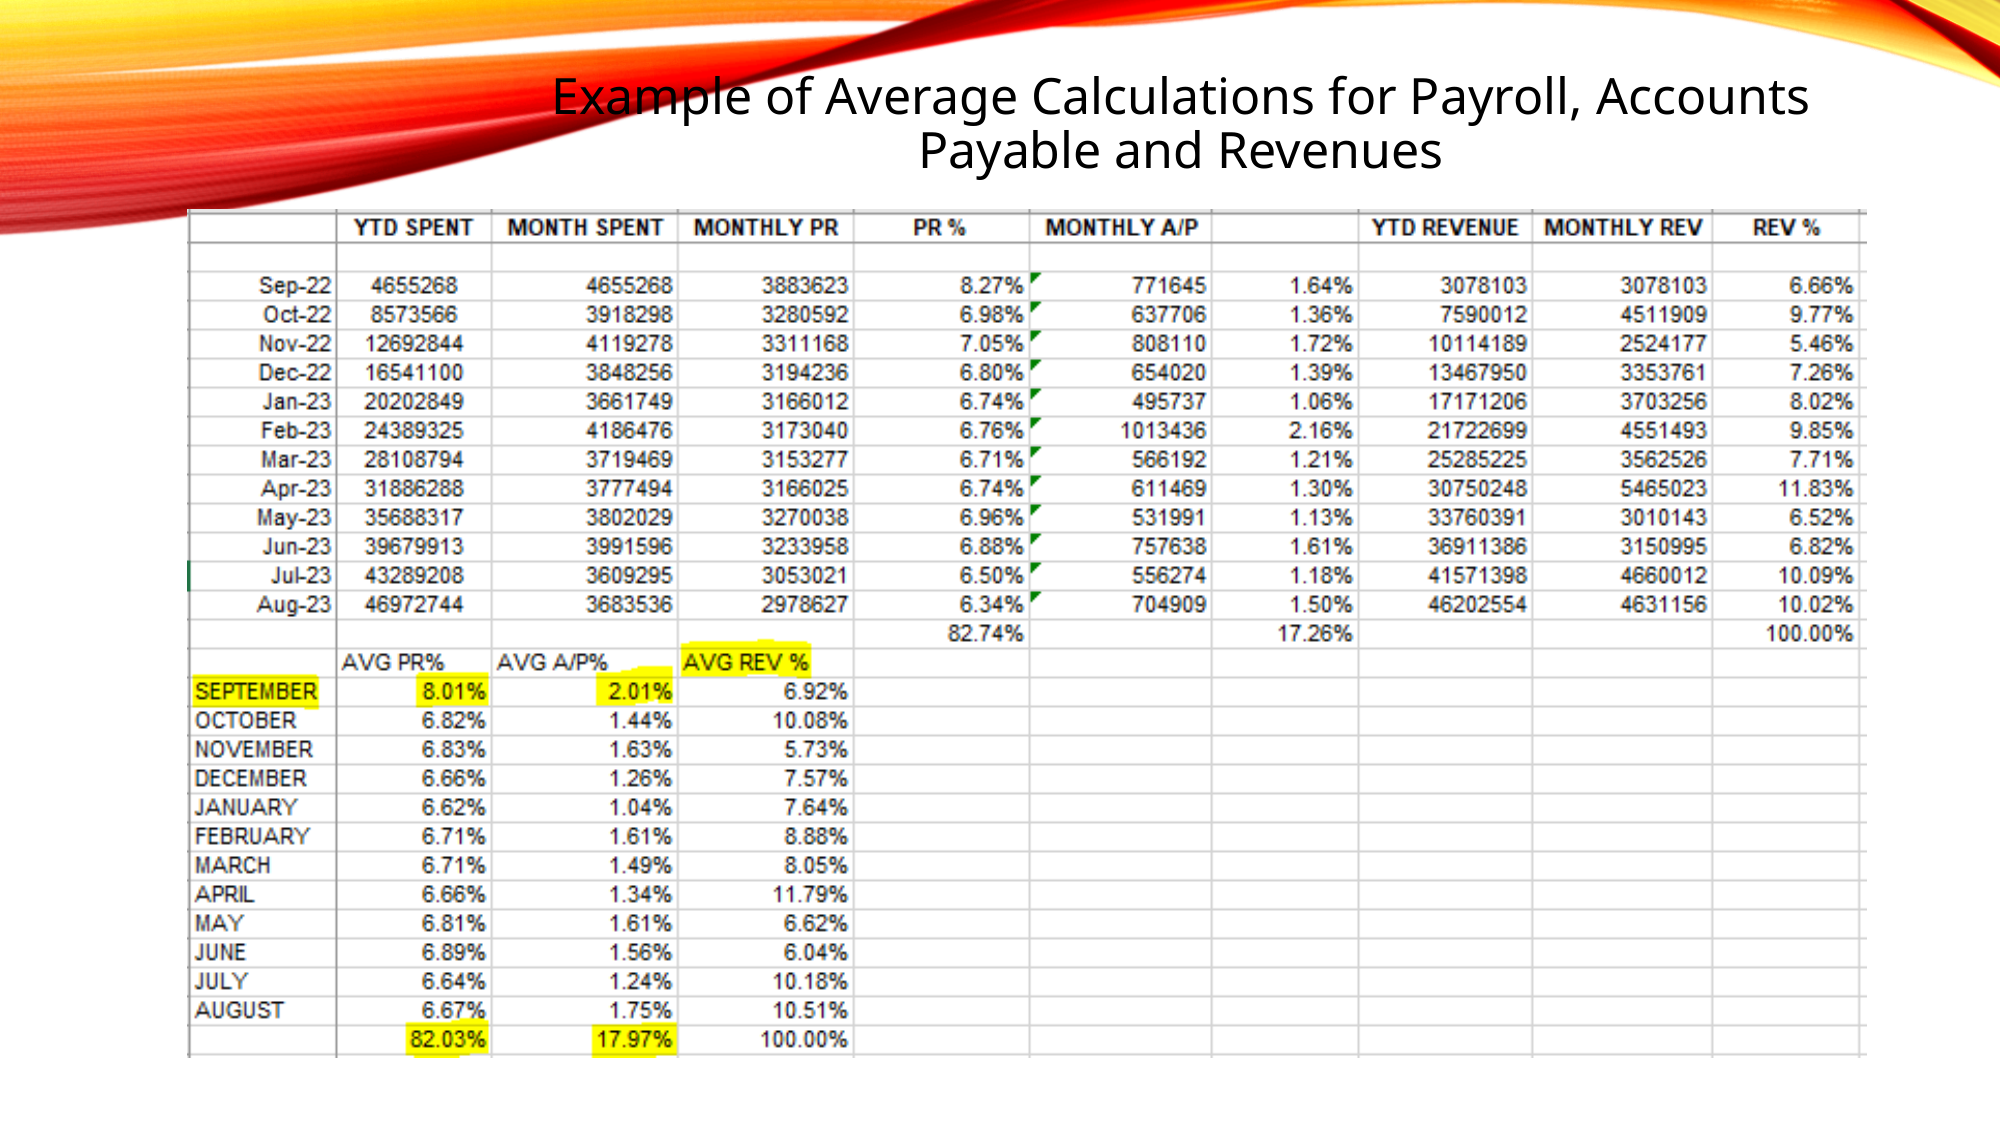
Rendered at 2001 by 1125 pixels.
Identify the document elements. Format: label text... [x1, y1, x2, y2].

title Example of Average Calculations for Payroll, Accounts Payable and Revenues [474, 65, 1888, 185]
picture [0, 0, 2000, 1059]
